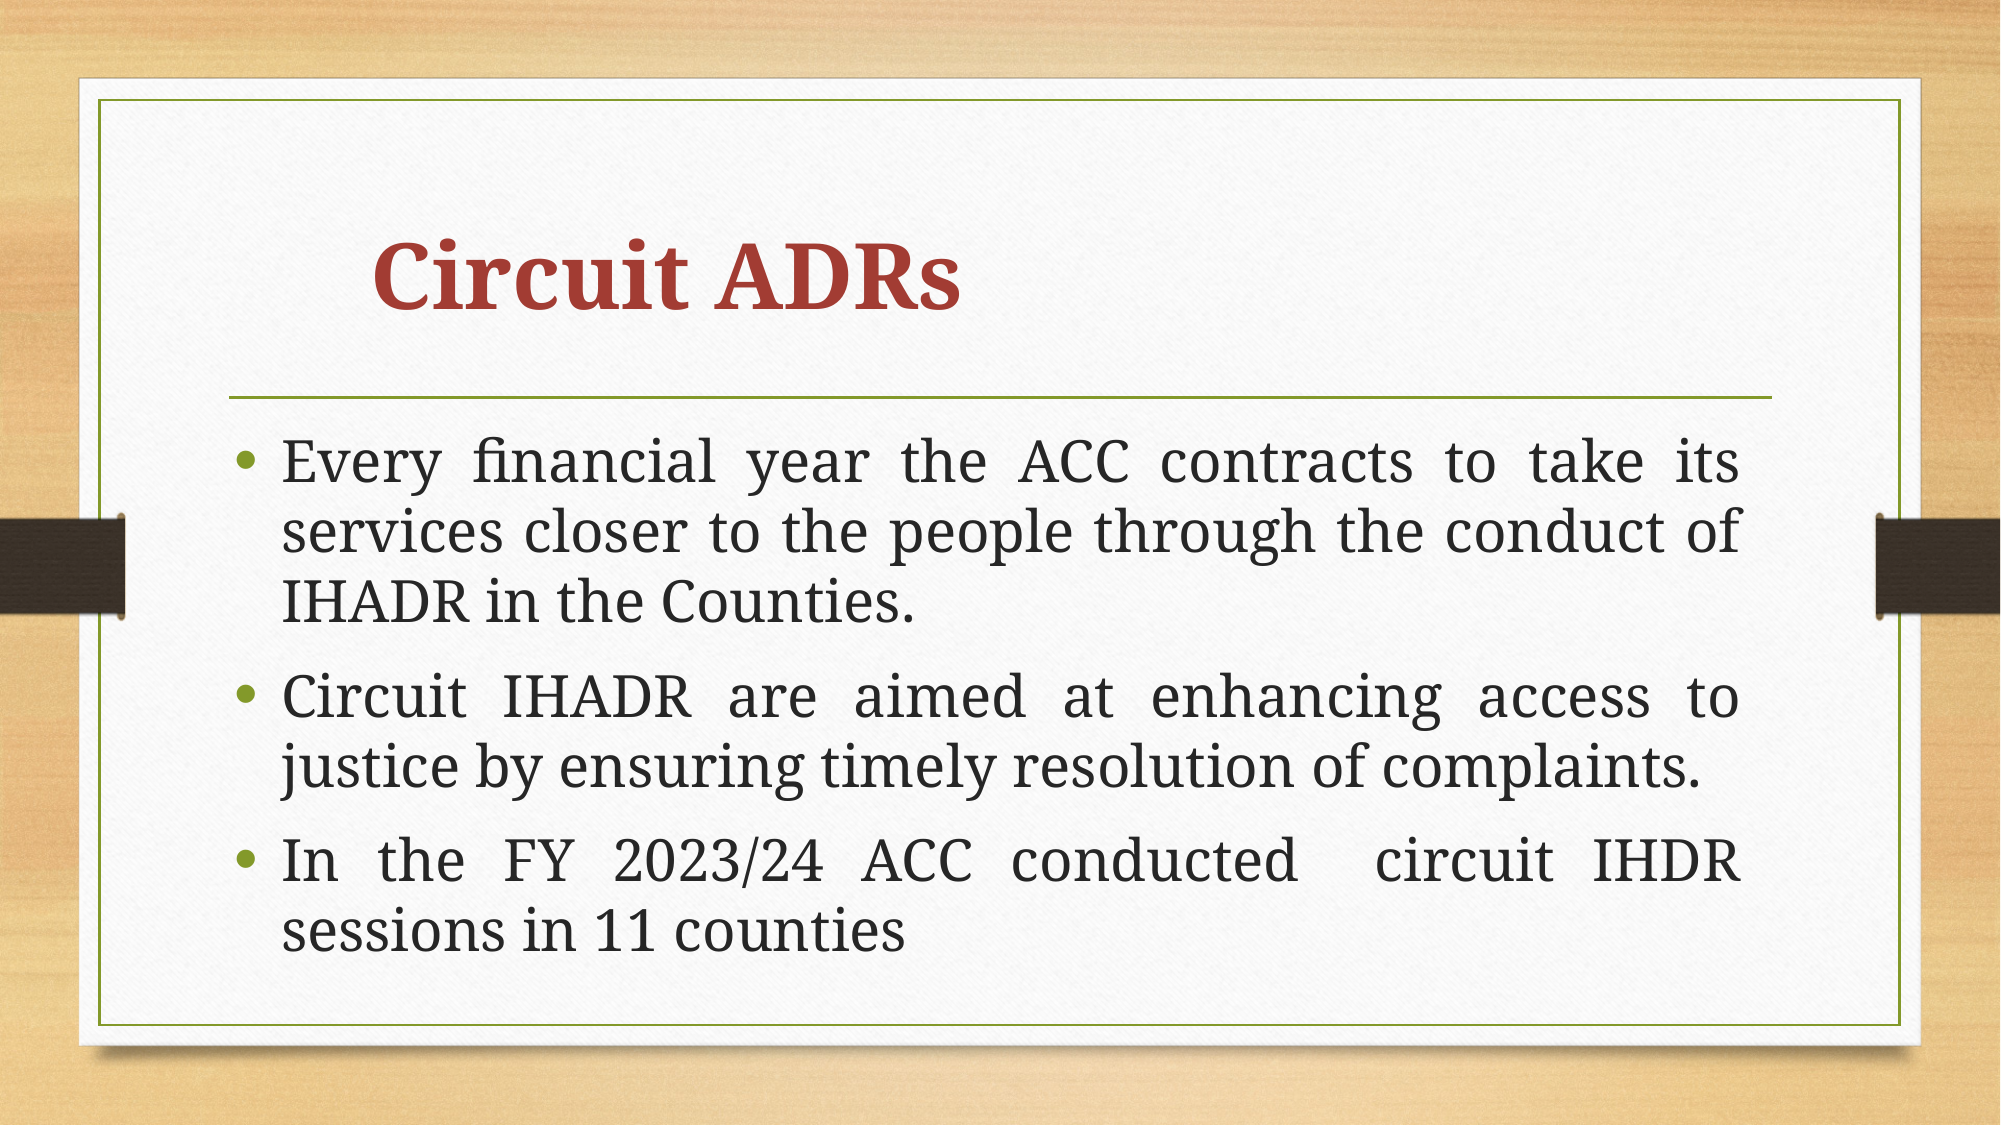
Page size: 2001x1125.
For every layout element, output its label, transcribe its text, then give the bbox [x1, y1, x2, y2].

title Circuit ADRs [316, 192, 1019, 353]
picture [0, 0, 2001, 1125]
list Every financial year the ACC contracts to take its services closer to the people through the conduct of IHADR in the Counties. Circuit IHADR are aimed at enhancing access to justice by ensuring timely resolution of complaints. In the FY 2023/24 ACC conducted circuit IHDR sessions in 11 counties [222, 418, 1753, 963]
